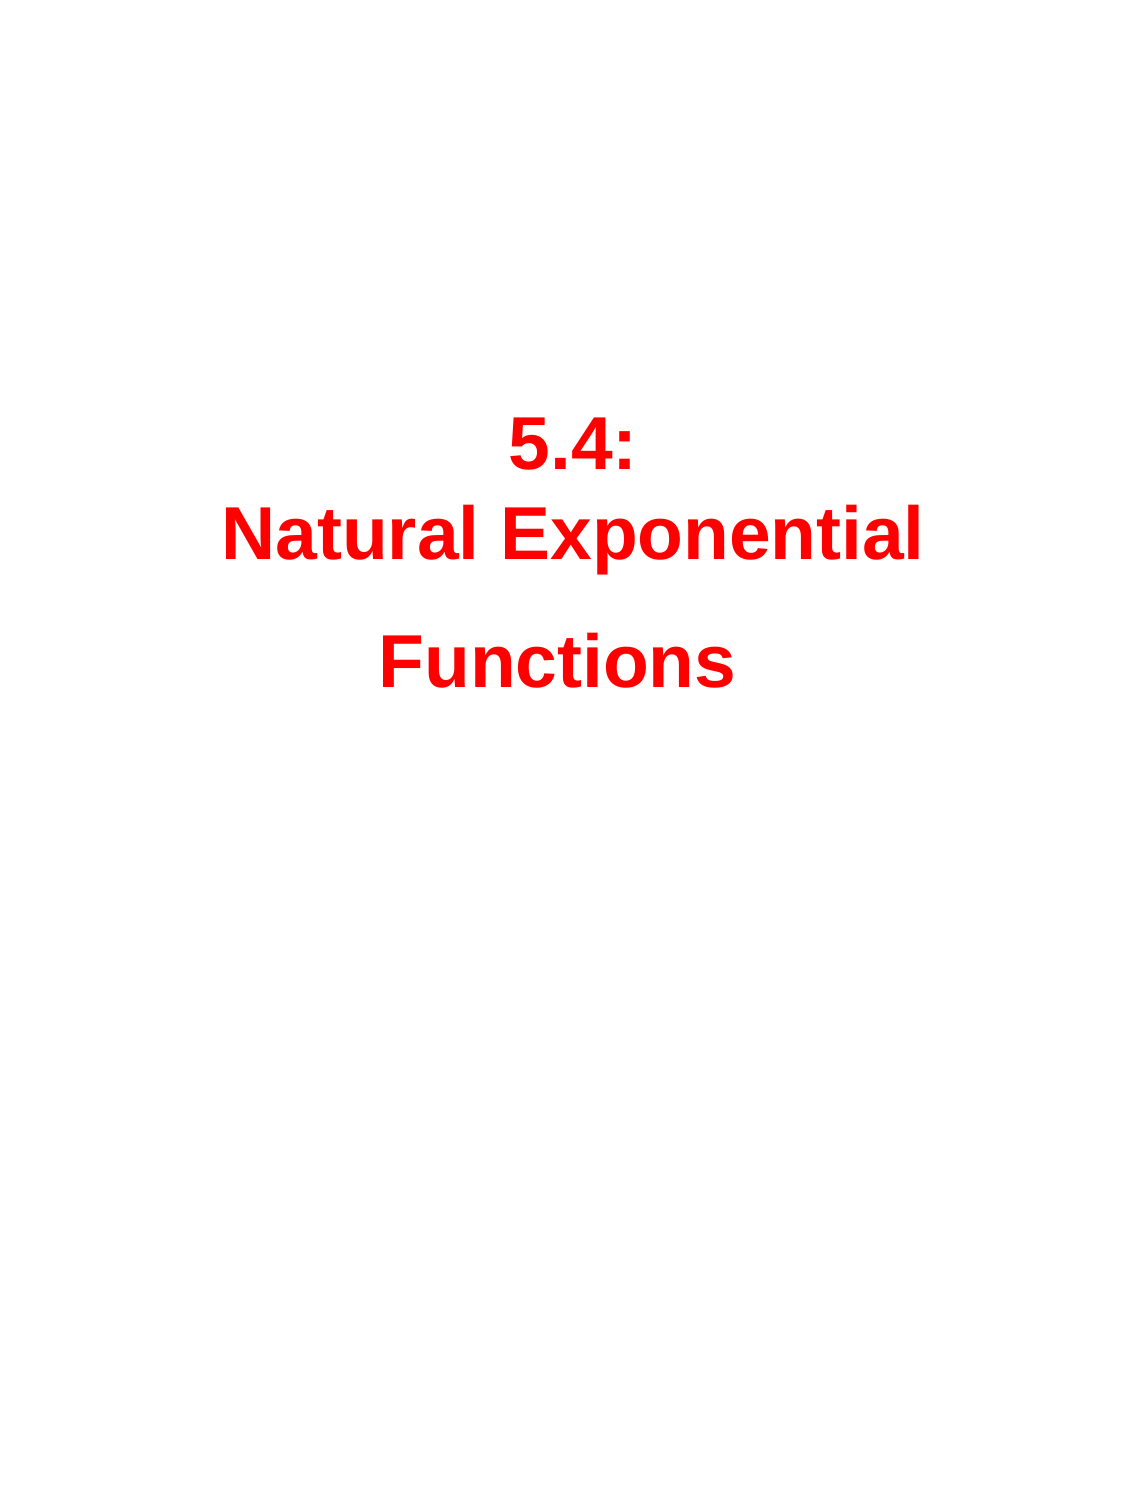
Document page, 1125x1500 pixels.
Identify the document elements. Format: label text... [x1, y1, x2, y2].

text_box 5.4: Natural Exponential Functions [174, 387, 972, 718]
